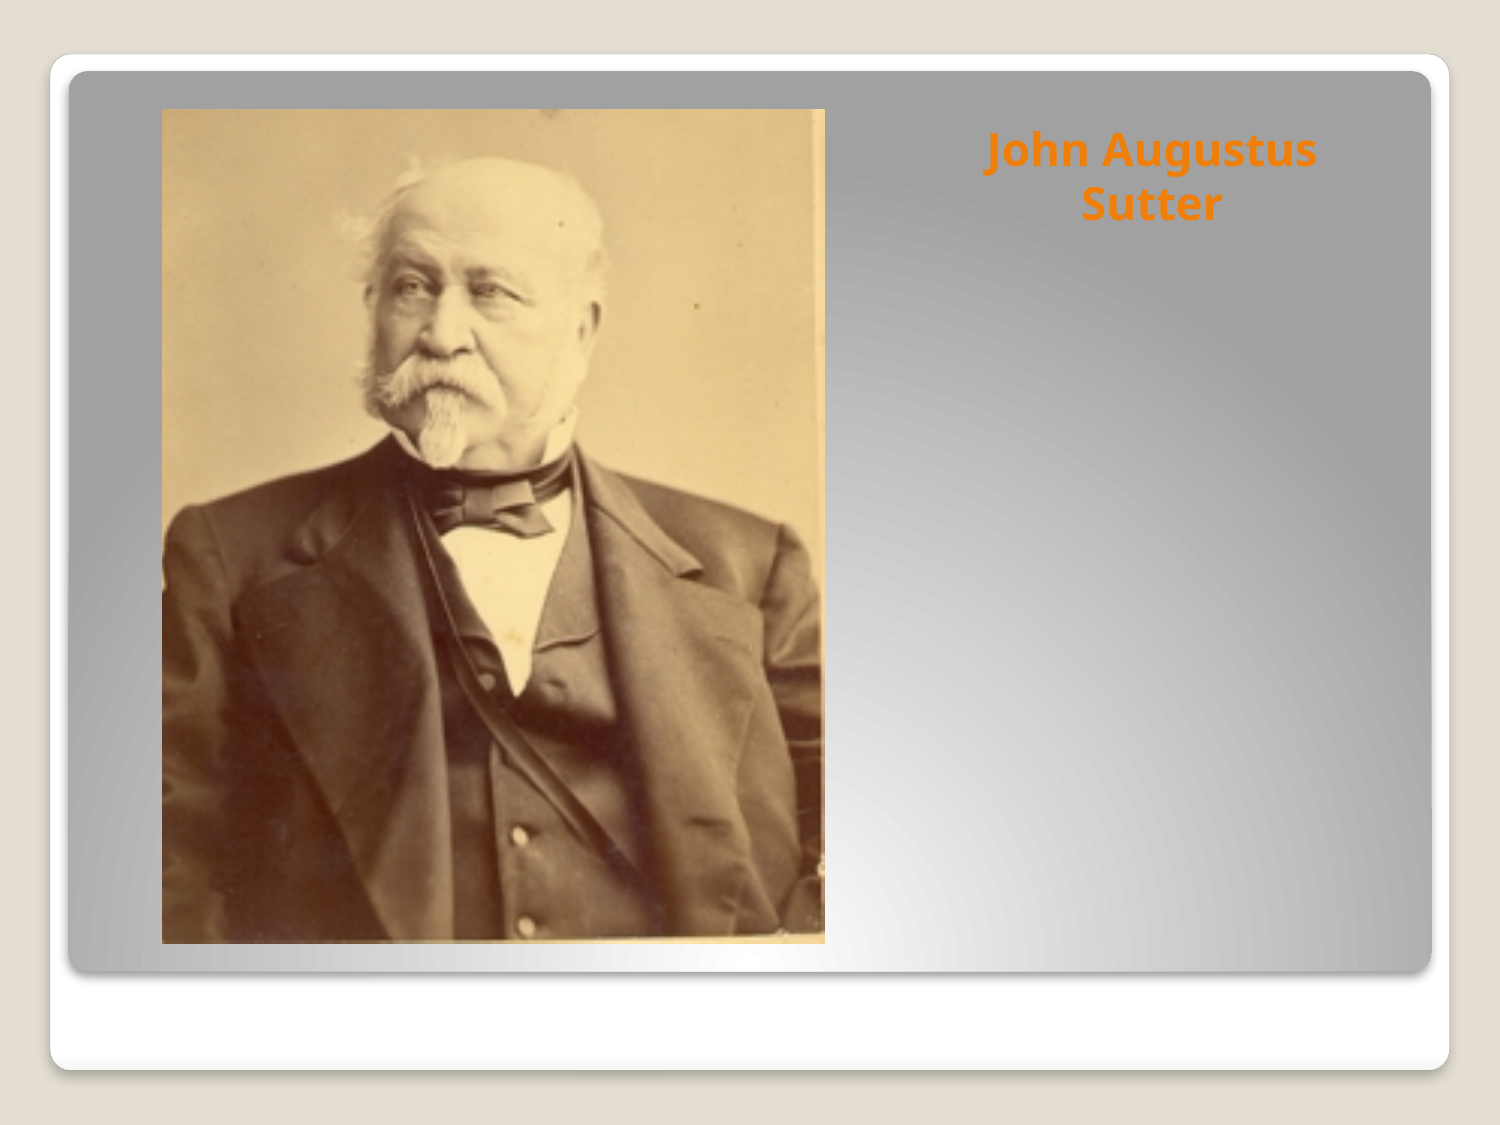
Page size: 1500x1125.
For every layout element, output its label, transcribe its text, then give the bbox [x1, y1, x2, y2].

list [162, 109, 826, 944]
title John Augustus Sutter [908, 87, 1397, 238]
